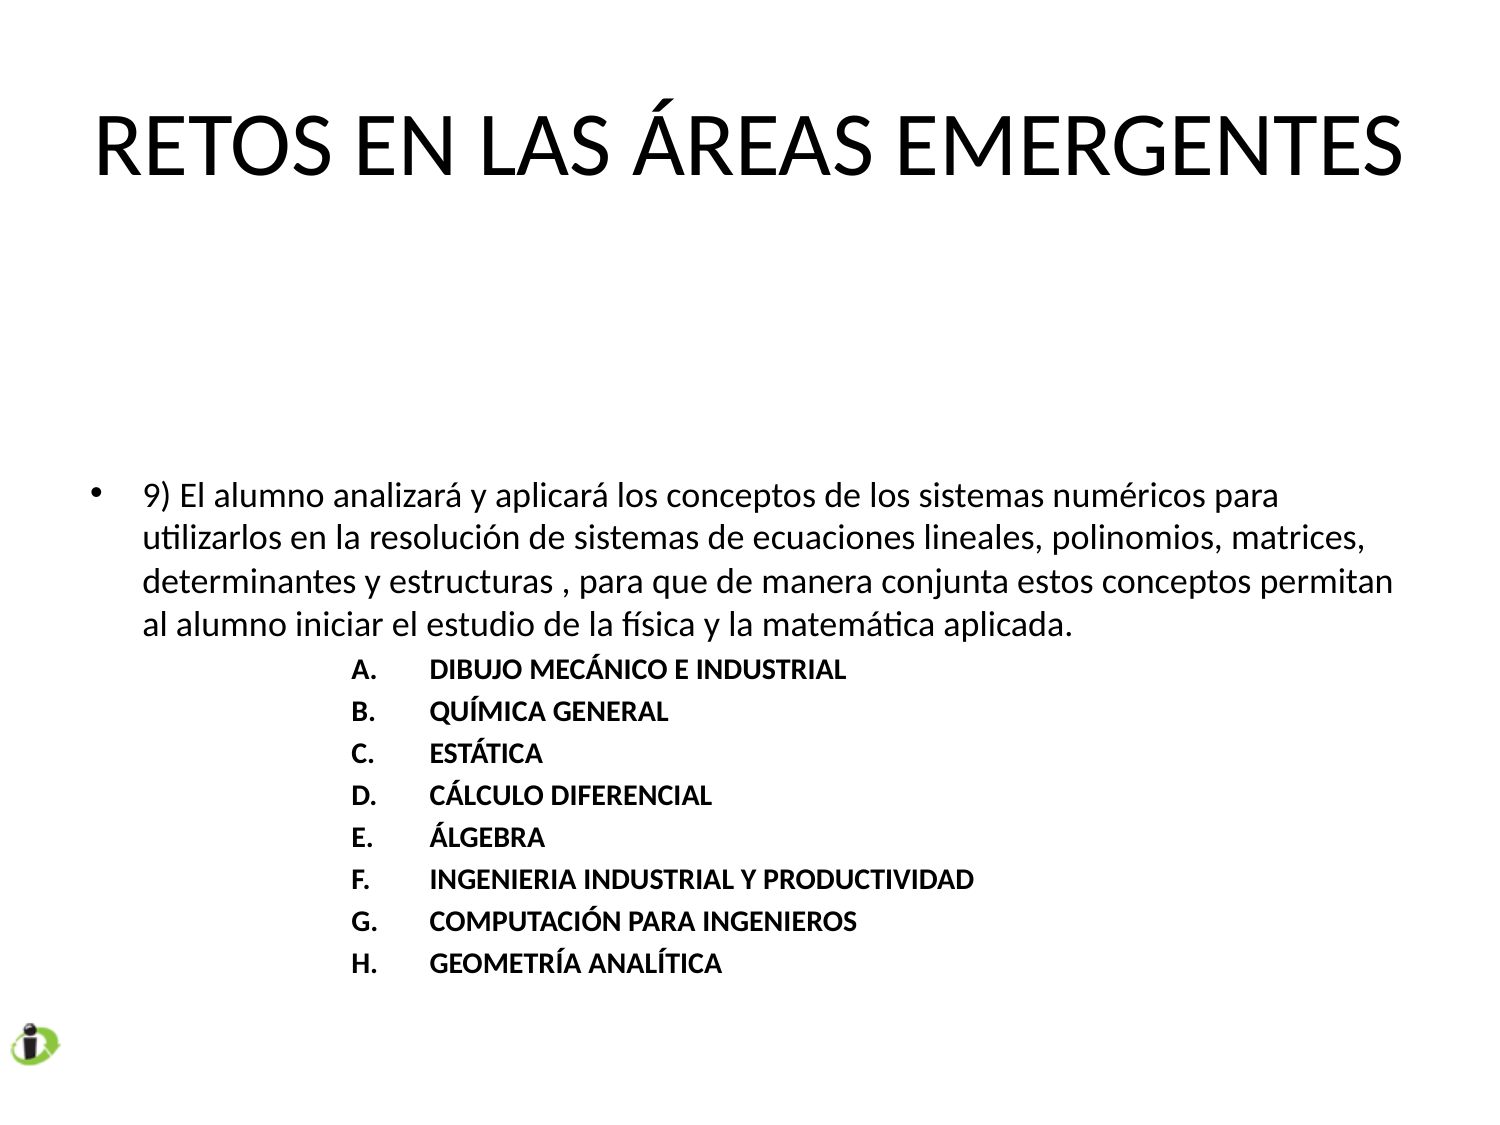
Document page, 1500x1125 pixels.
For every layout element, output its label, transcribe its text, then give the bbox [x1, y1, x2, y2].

title RETOS EN LAS ÁREAS EMERGENTES [75, 45, 1425, 233]
picture [10, 1020, 61, 1072]
list 9) El alumno analizará y aplicará los conceptos de los sistemas numéricos para utilizarlos en la resolución de sistemas de ecuaciones lineales, polinomios, matrices, determinantes y estructuras , para que de manera conjunta estos conceptos permitan al alumno iniciar el estudio de la física y la matemática aplicada. DIBUJO MECÁNICO E INDUSTRIAL QUÍMICA GENERAL ESTÁTICA CÁLCULO DIFERENCIAL ÁLGEBRA INGENIERIA INDUSTRIAL Y PRODUCTIVIDAD COMPUTACIÓN PARA INGENIEROS GEOMETRÍA ANALÍTICA [75, 262, 1425, 1005]
